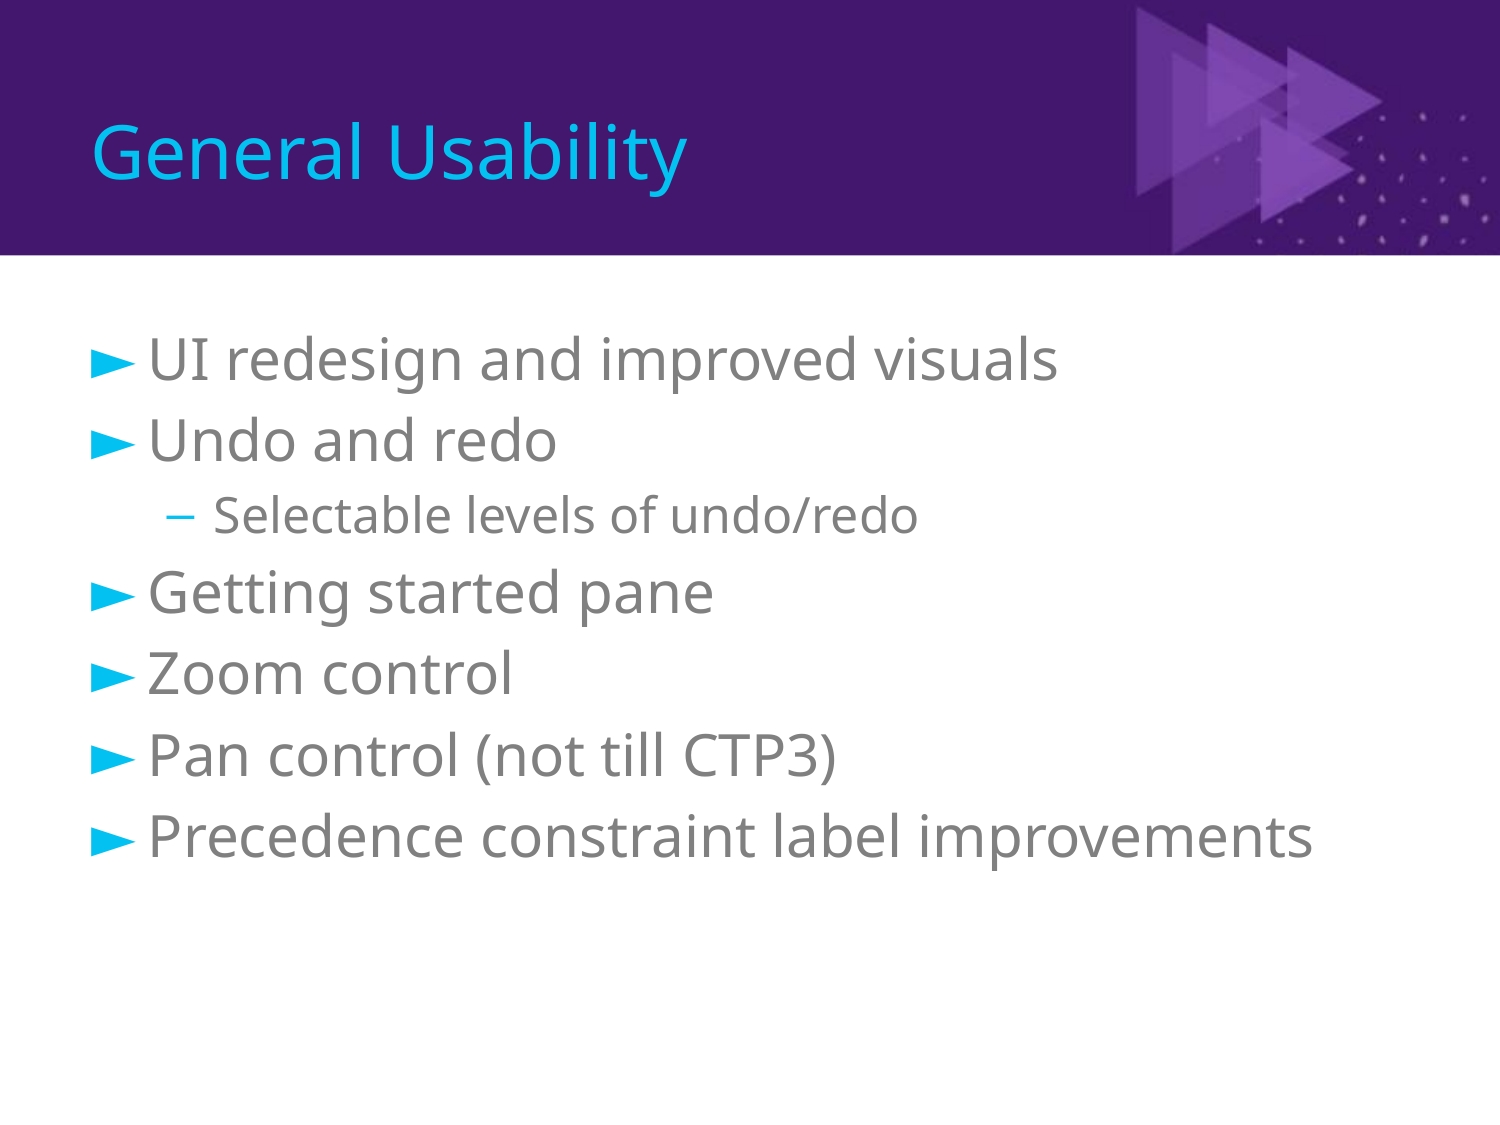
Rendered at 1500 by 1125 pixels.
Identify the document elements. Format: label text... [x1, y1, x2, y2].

picture [0, 0, 1500, 255]
title General Usability [75, 56, 1425, 244]
list UI redesign and improved visuals Undo and redo Selectable levels of undo/redo Getting started pane Zoom control Pan control (not till CTP3) Precedence constraint label improvements [76, 314, 1427, 946]
